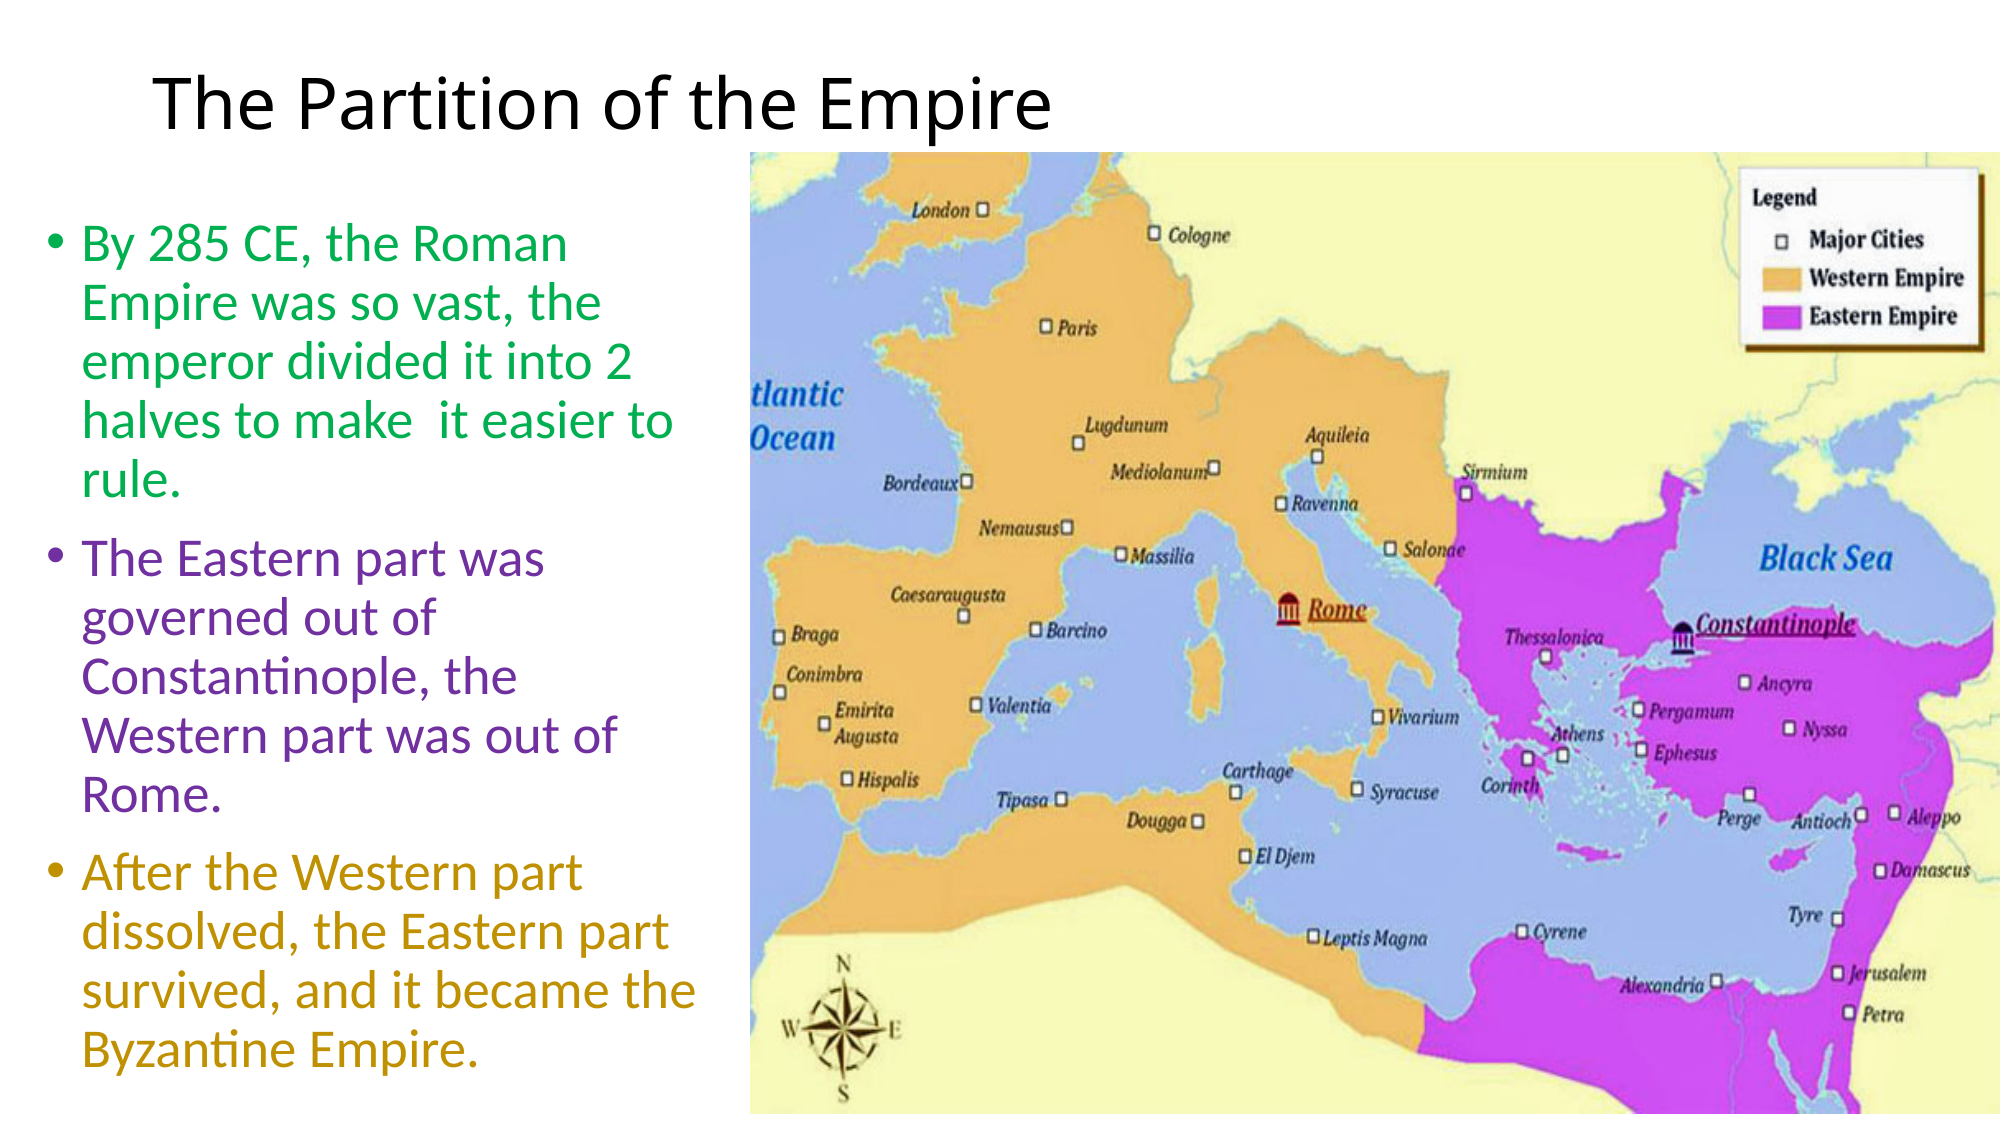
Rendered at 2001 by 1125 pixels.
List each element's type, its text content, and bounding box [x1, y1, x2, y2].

list By 285 CE, the Roman Empire was so vast, the emperor divided it into 2 halves to make it easier to rule. The Eastern part was governed out of Constantinople, the Western part was out of Rome. After the Western part dissolved, the Eastern part survived, and it became the Byzantine Empire. [31, 206, 730, 1094]
title The Partition of the Empire [137, 59, 1863, 153]
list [749, 152, 2000, 1114]
